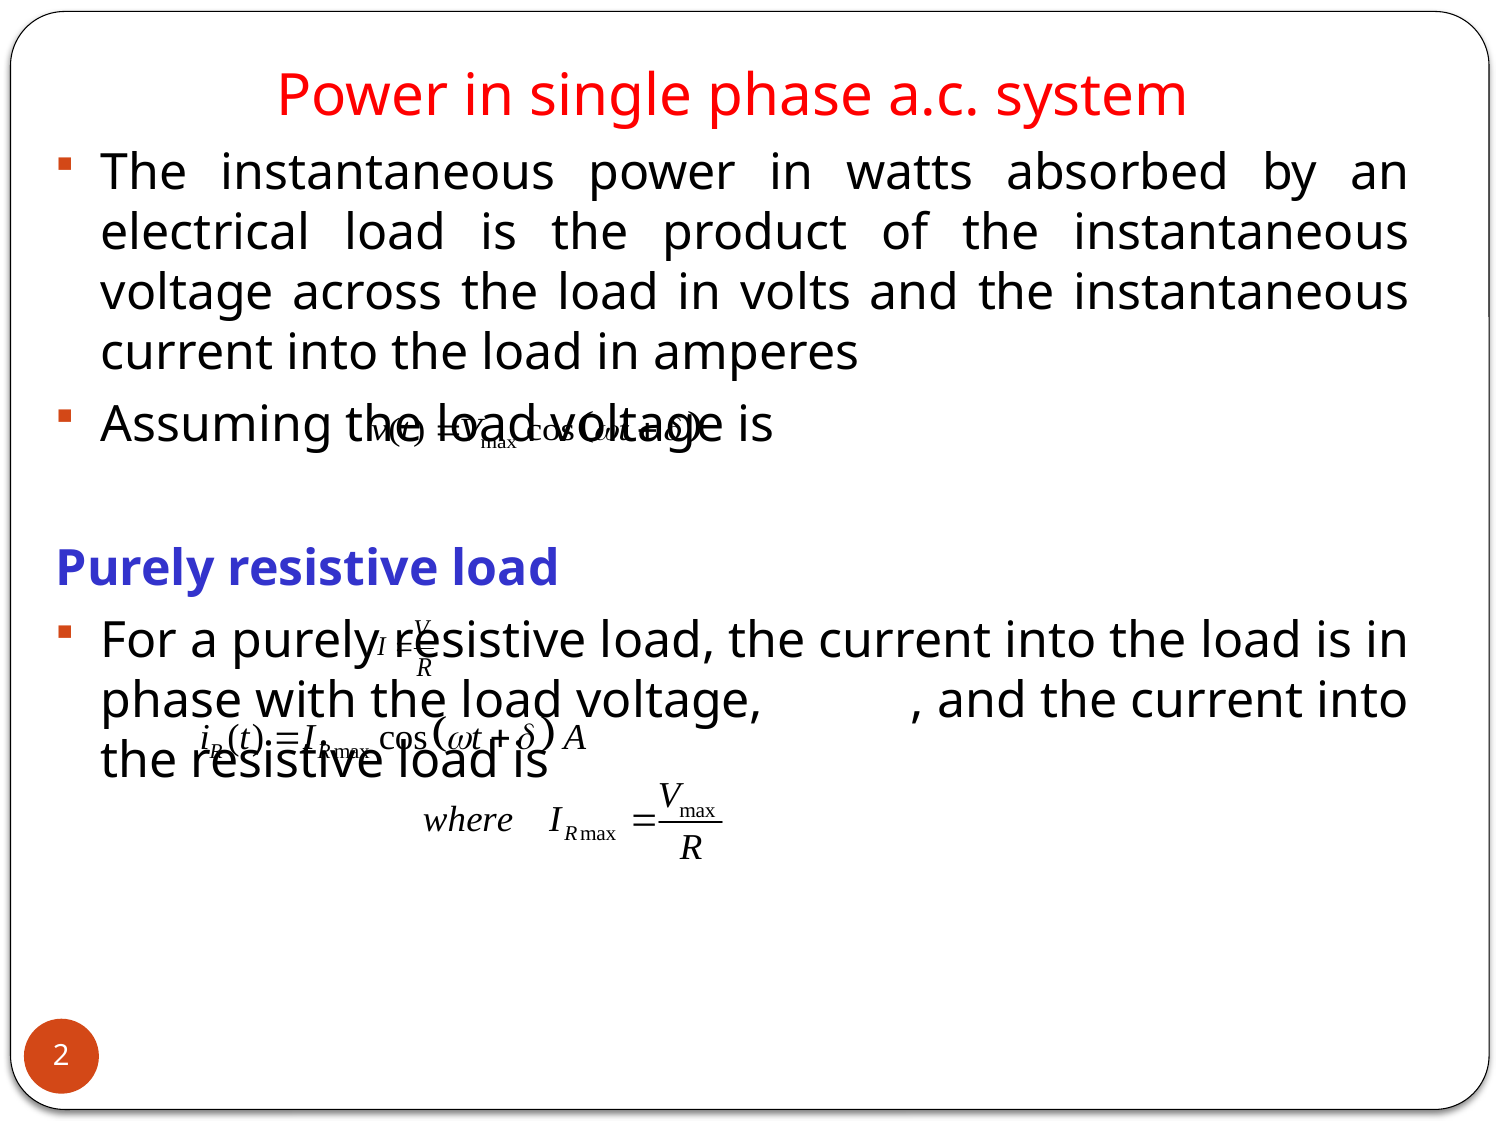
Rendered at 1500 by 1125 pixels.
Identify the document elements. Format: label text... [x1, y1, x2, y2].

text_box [365, 405, 705, 460]
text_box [194, 709, 731, 869]
list Power in single phase a.c. system The instantaneous power in watts absorbed by an electrical load is the product of the instantaneous voltage across the load in volts and the instantaneous current into the load in amperes Assuming the load voltage is Purely resistive load For a purely resistive load, the current into the load is in phase with the load voltage, , and the current into the resistive load is [40, 50, 1425, 1037]
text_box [372, 612, 438, 683]
slide_number 2 [23, 1025, 99, 1094]
